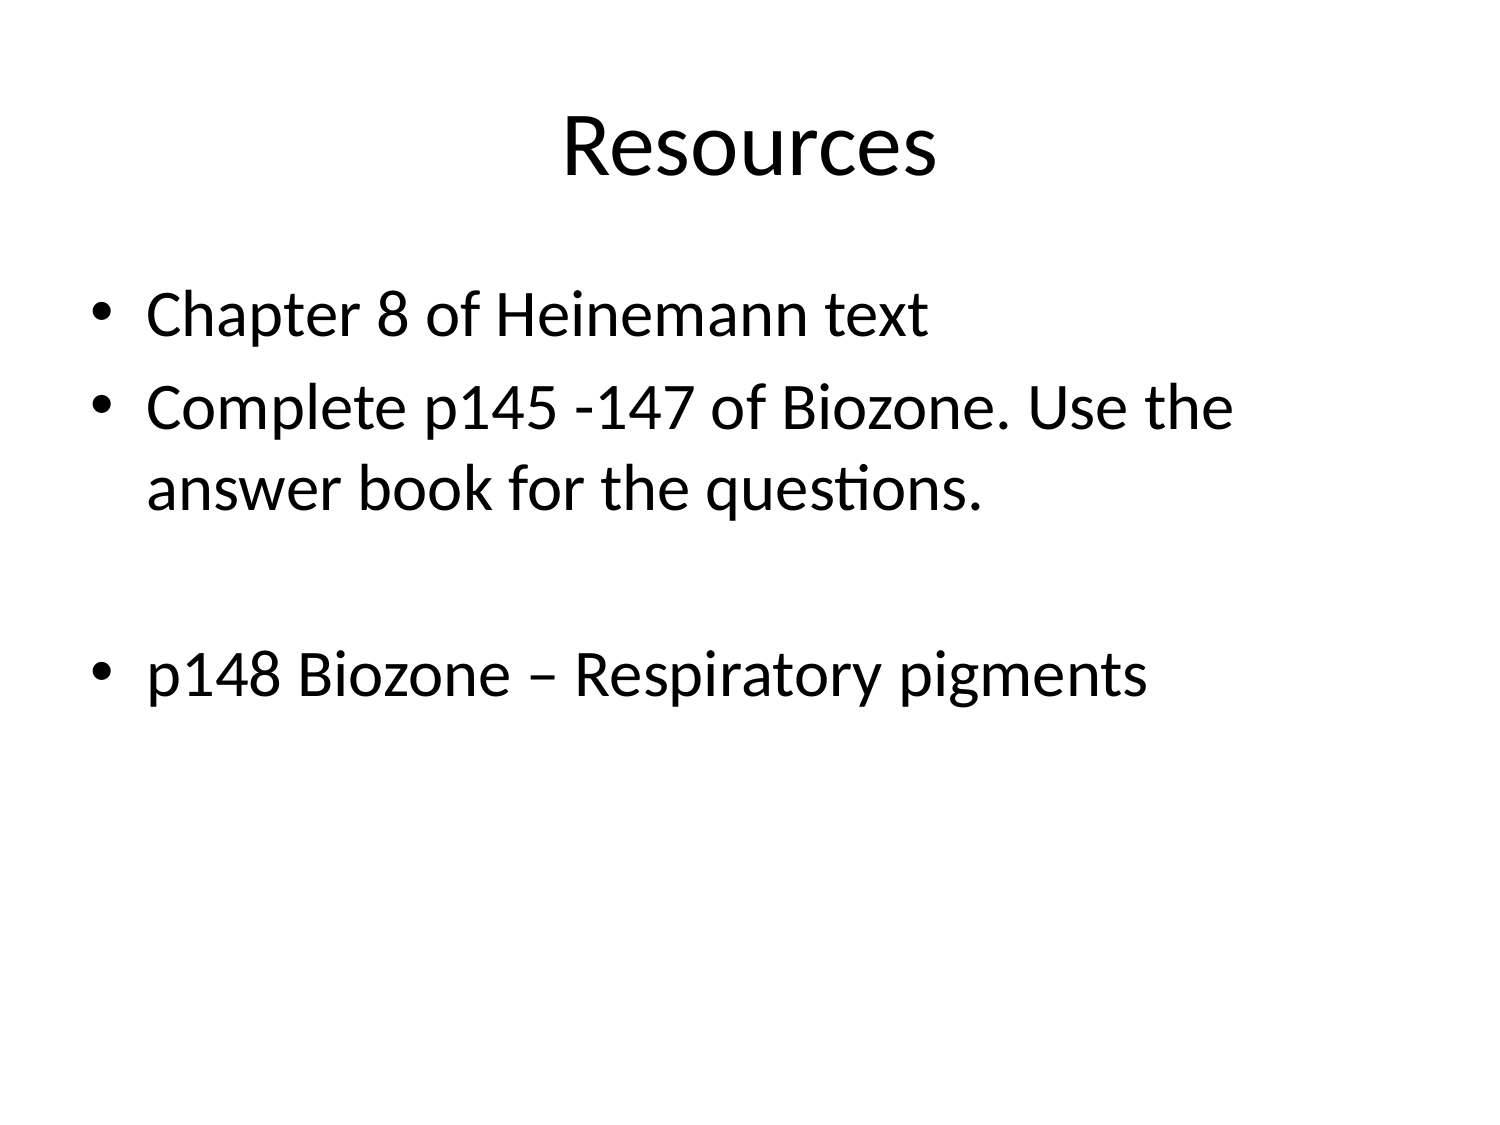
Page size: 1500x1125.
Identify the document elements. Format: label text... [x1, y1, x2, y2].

title Resources [75, 45, 1425, 233]
list Chapter 8 of Heinemann text Complete p145 -147 of Biozone. Use the answer book for the questions. p148 Biozone – Respiratory pigments [75, 262, 1425, 1005]
